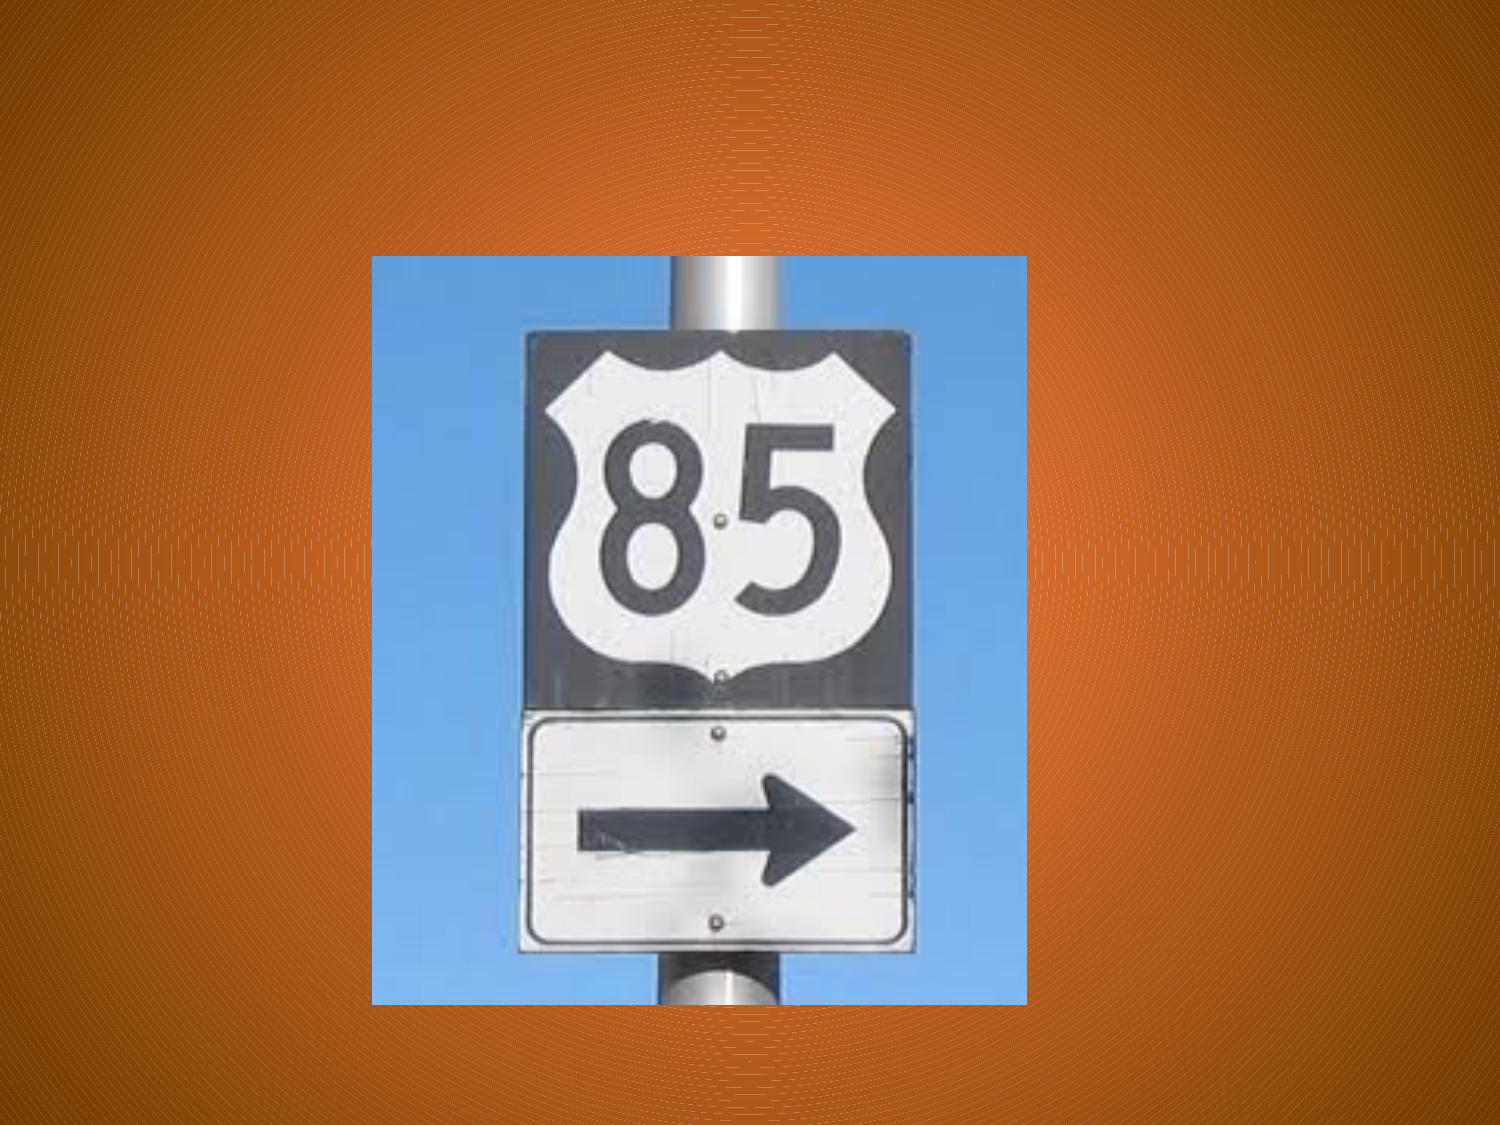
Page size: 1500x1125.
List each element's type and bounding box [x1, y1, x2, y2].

picture [371, 256, 1027, 1006]
